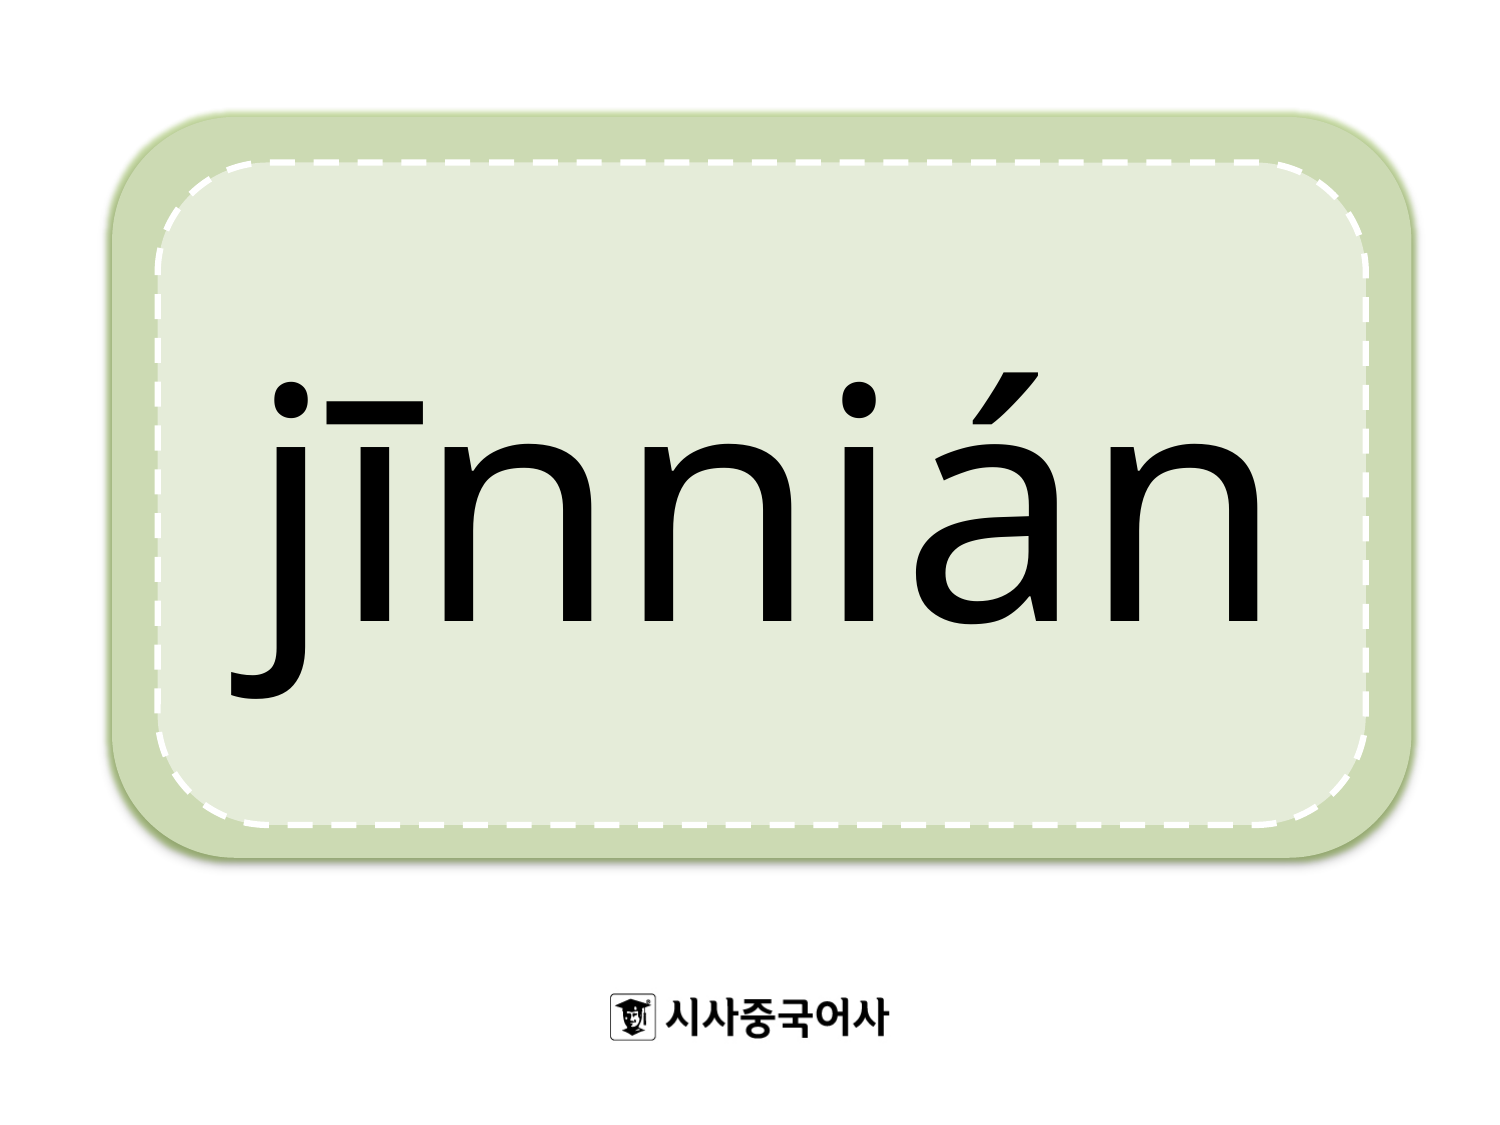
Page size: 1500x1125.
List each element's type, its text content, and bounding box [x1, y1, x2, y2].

picture [602, 987, 898, 1047]
text_box jīnnián [162, 160, 1371, 824]
